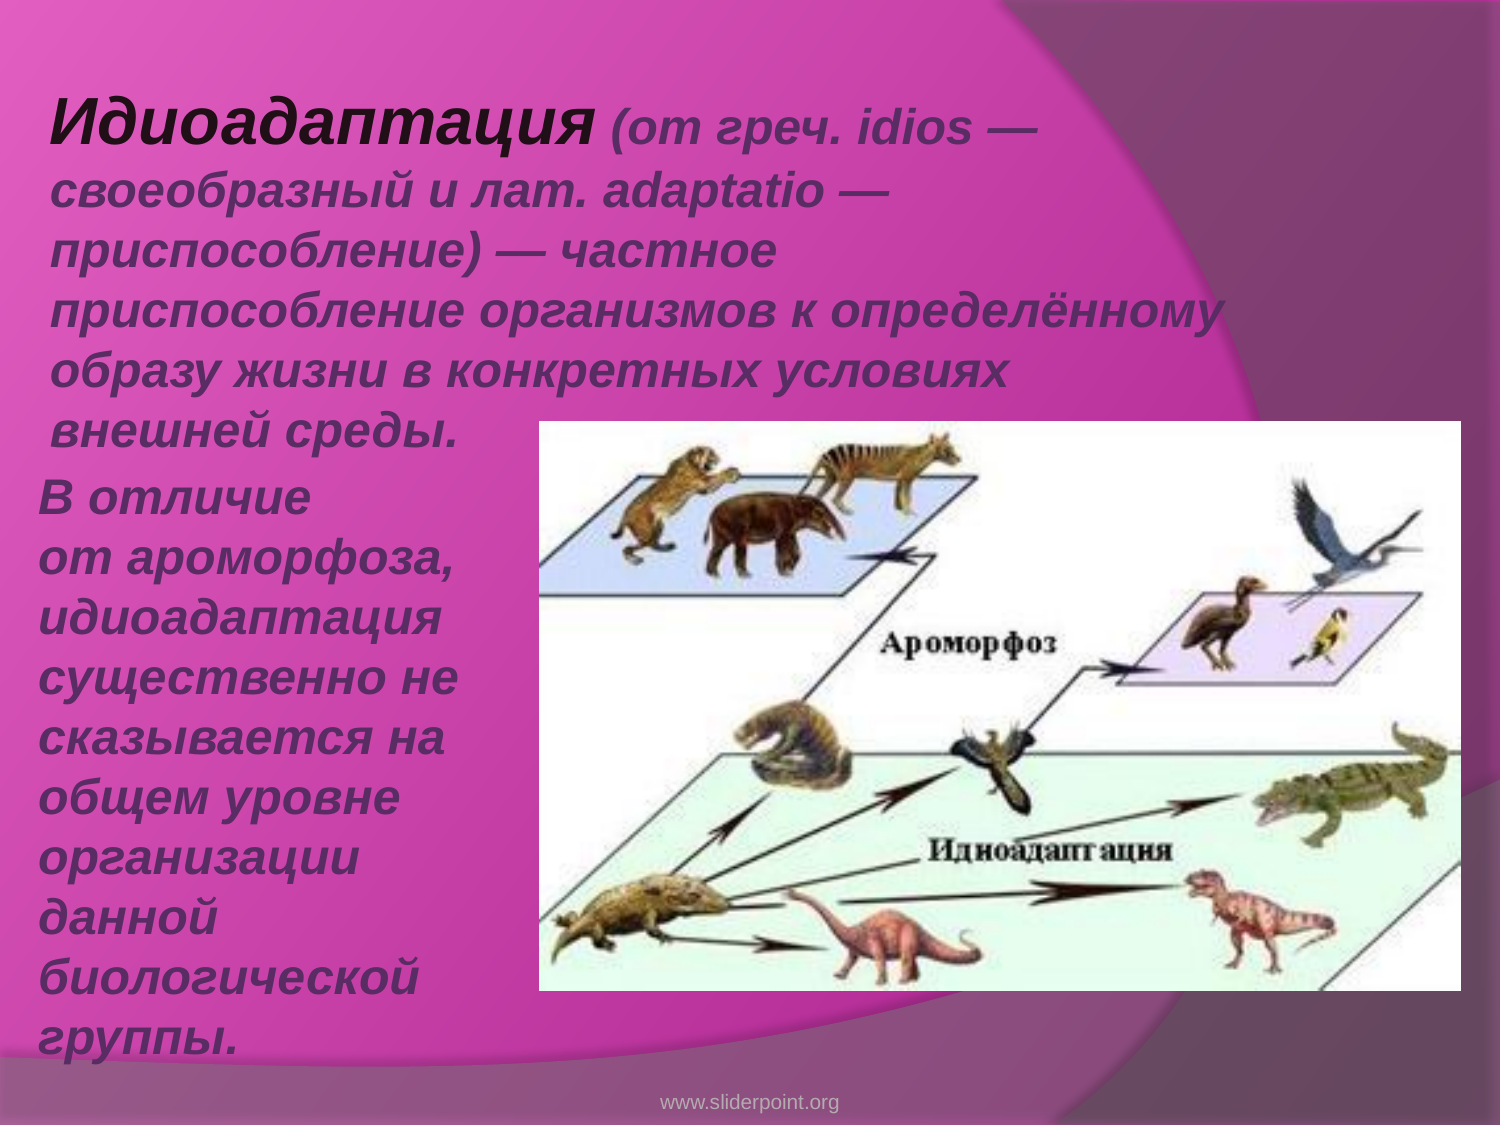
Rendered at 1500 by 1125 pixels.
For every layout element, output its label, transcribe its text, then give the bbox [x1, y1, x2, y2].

picture [538, 421, 1462, 991]
text_box В отличие от ароморфоза, идиоадаптация существенно не сказывается на общем уровне организации данной биологической группы. [23, 456, 528, 1072]
footer www.sliderpoint.org [512, 1053, 988, 1114]
text_box Идиоадаптация (от греч. idios — своеобразный и лат. adaptatio — приспособление) — частное приспособление организмов к определённому образу жизни в конкретных условиях внешней среды. [35, 70, 1254, 465]
